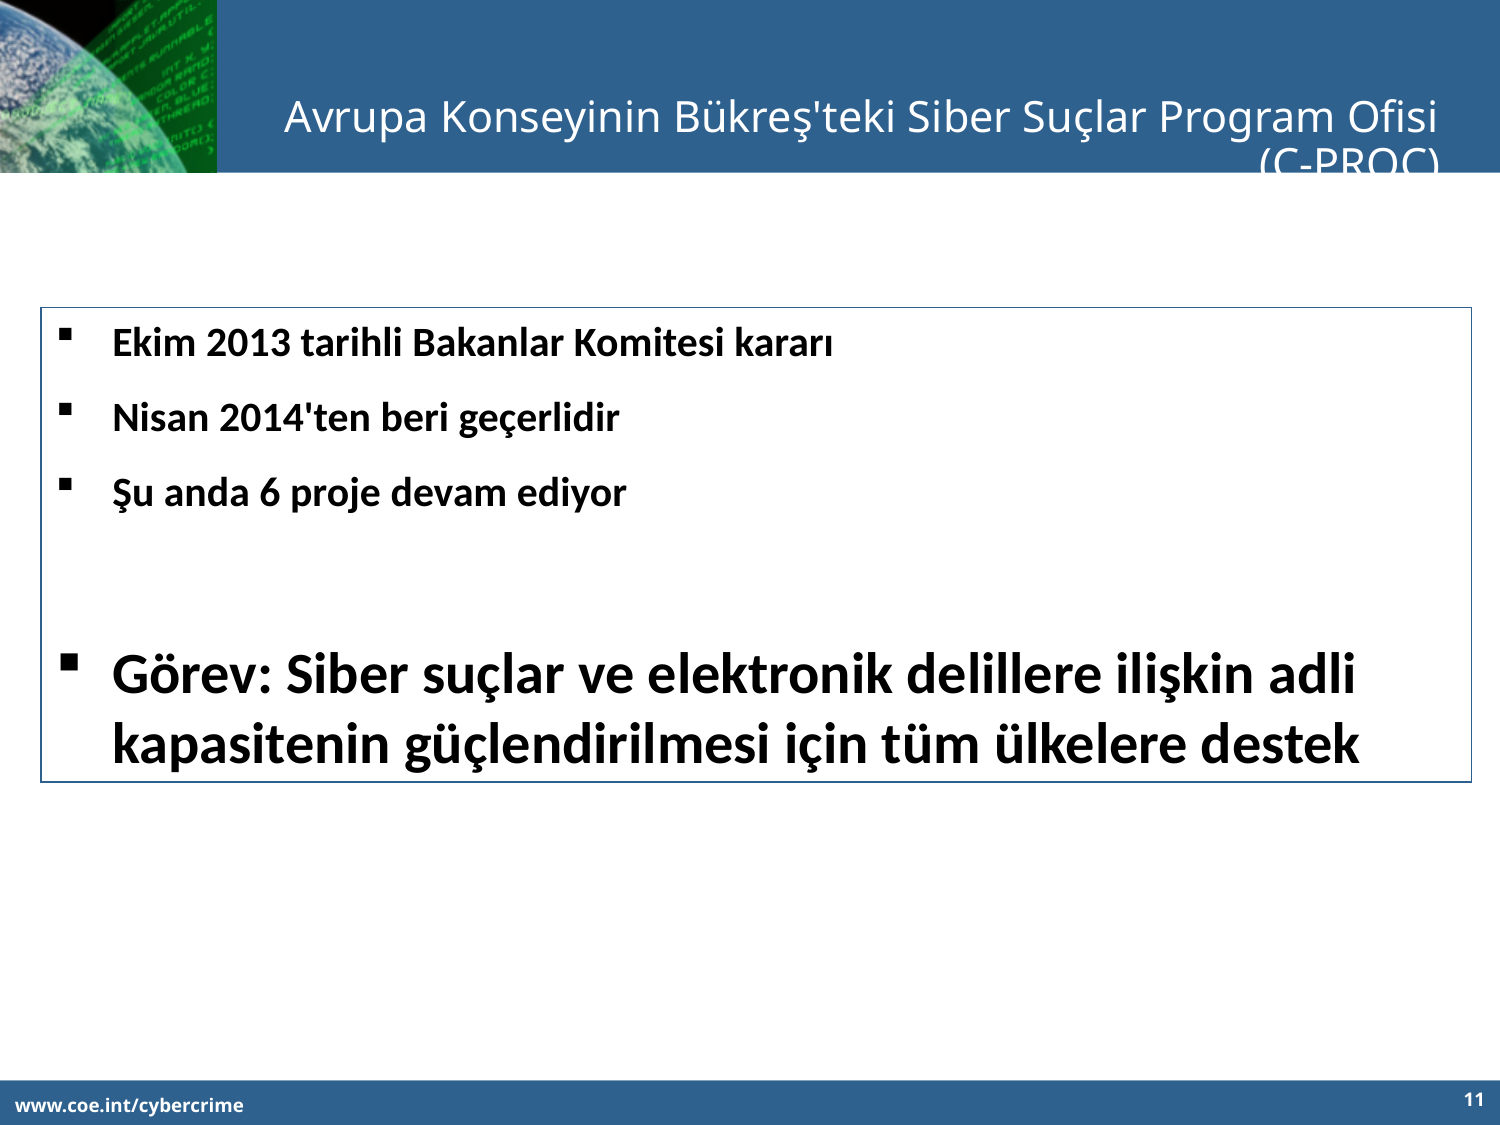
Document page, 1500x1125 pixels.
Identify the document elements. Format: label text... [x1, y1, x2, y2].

picture [0, 0, 217, 173]
slide_number 11 [1162, 1080, 1500, 1125]
list Avrupa Konseyinin Bükreş'teki Siber Suçlar Program Ofisi (C-PROC) [225, 28, 1456, 199]
text_box Ekim 2013 tarihli Bakanlar Komitesi kararı Nisan 2014'ten beri geçerlidir Şu anda 6 proje devam ediyor Görev: Siber suçlar ve elektronik delillere ilişkin adli kapasitenin güçlendirilmesi için tüm ülkelere destek [41, 307, 1472, 783]
